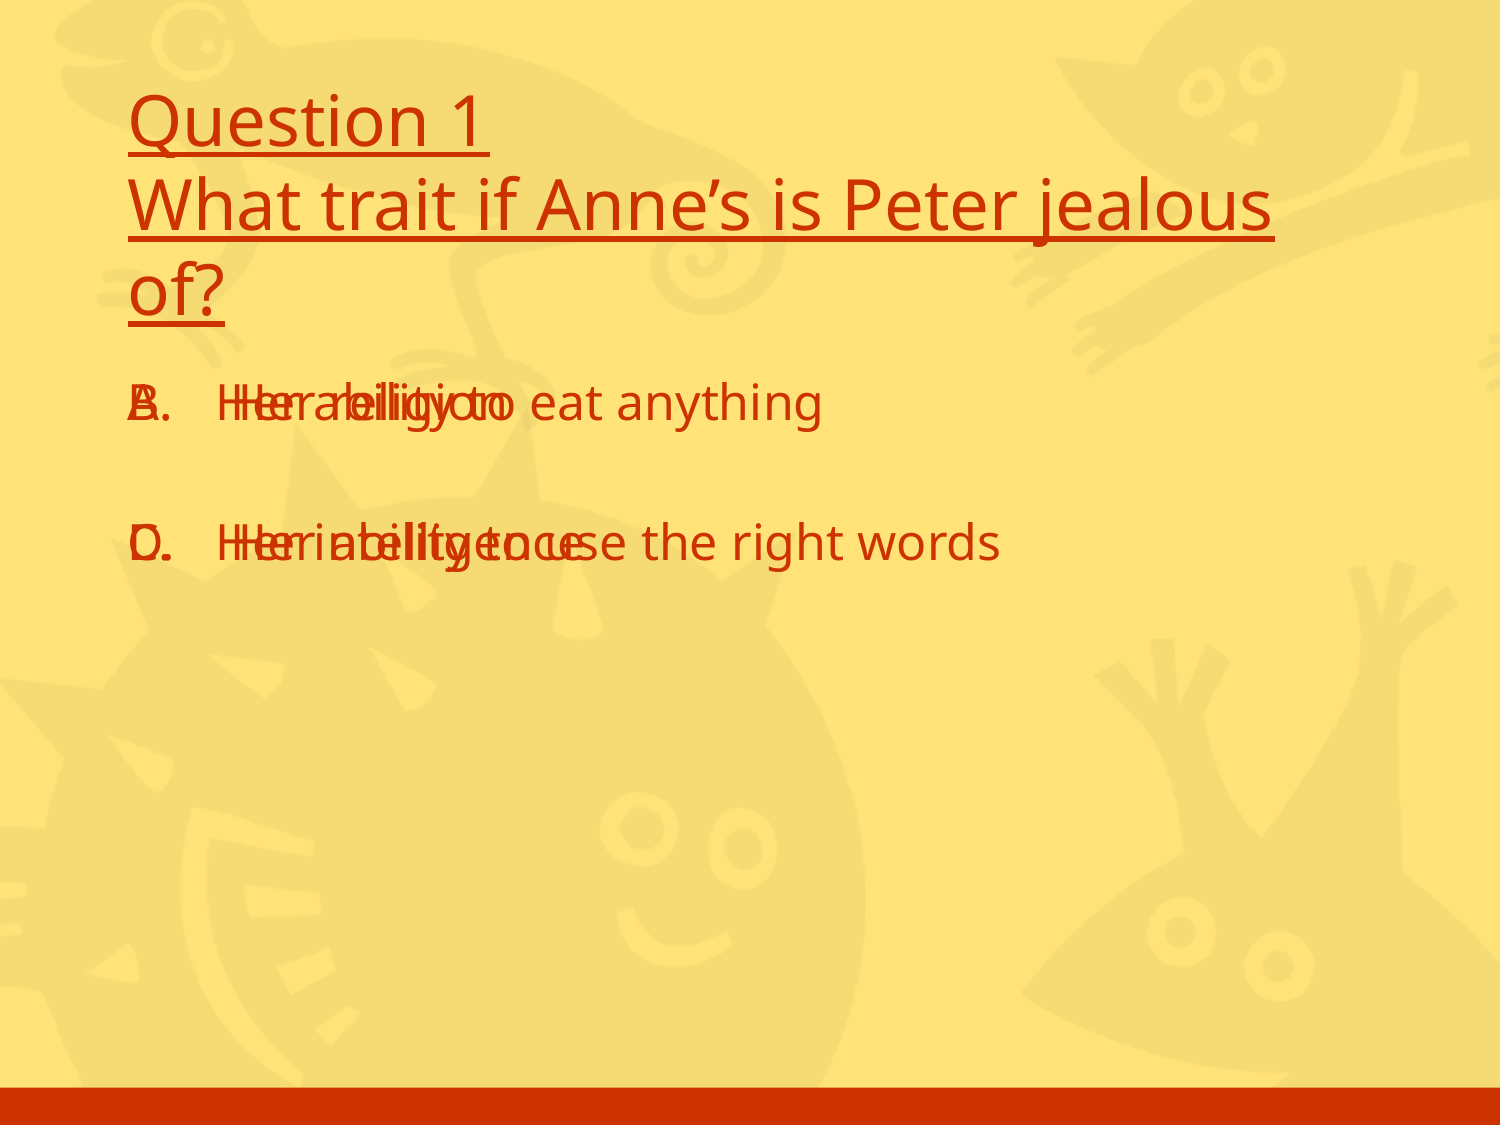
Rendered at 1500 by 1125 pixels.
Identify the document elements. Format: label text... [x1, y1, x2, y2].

title Question 1 What trait if Anne’s is Peter jealous of? [112, 37, 1388, 338]
list B. Her religion D. Her ability to use the right words [112, 362, 1388, 1001]
picture [0, 0, 1500, 1087]
